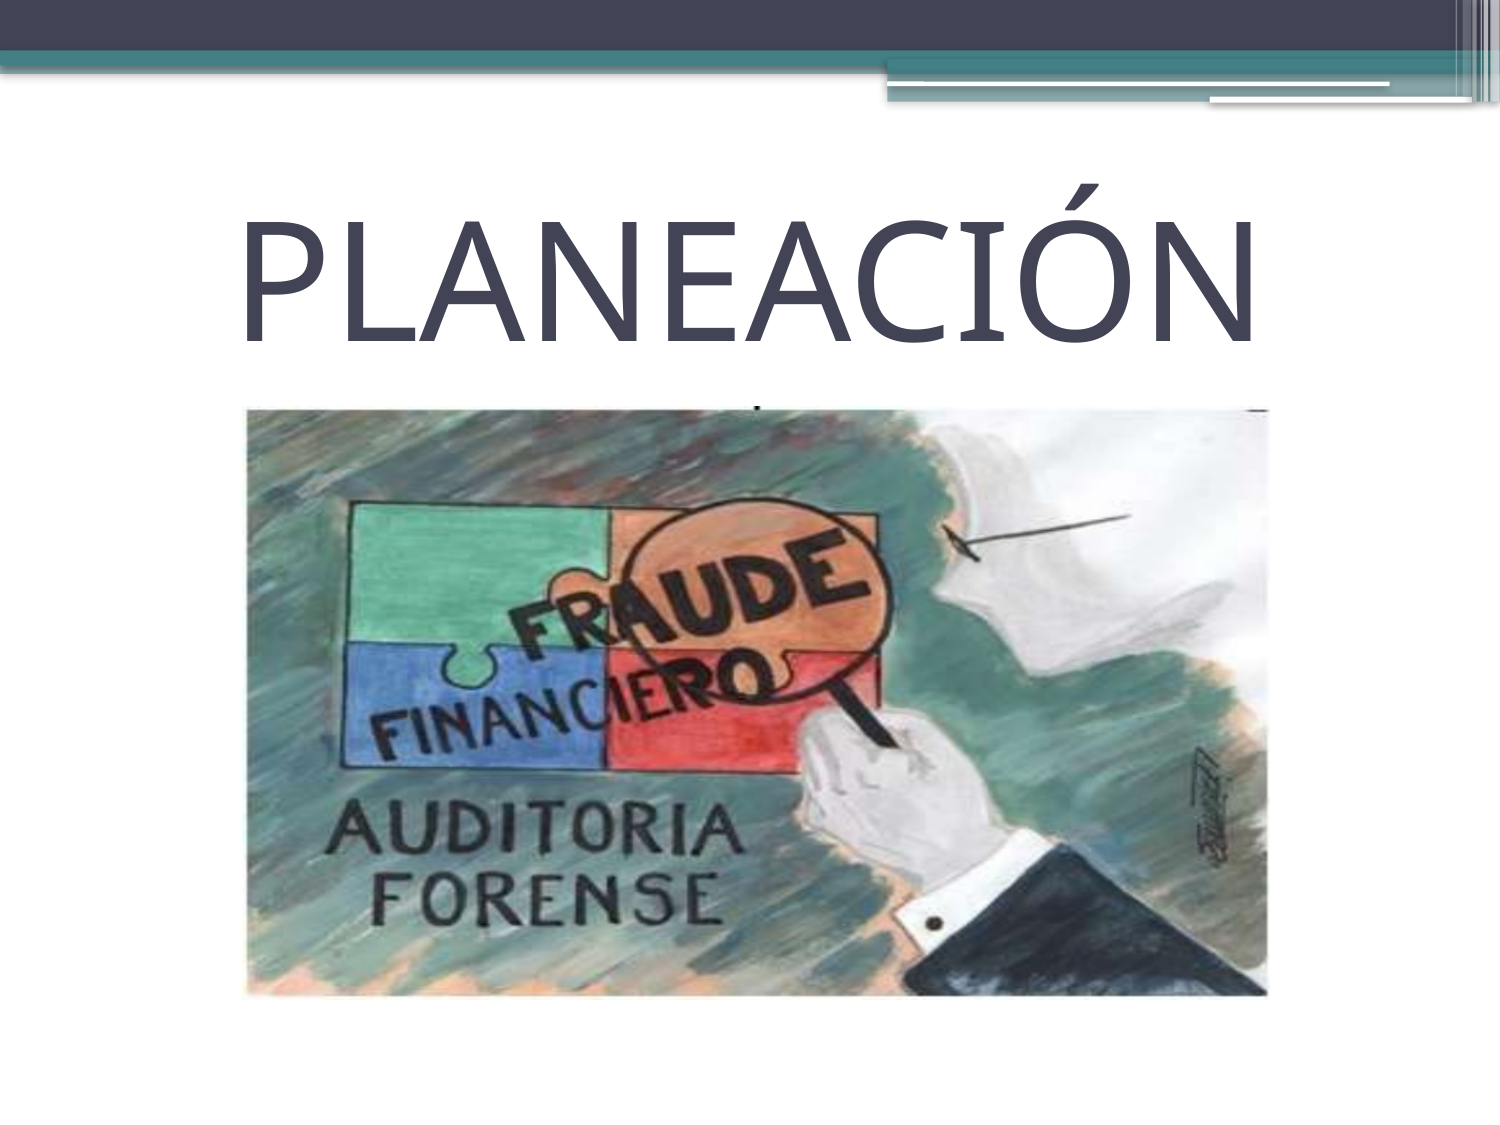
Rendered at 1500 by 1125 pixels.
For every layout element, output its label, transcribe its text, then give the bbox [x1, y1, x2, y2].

picture [241, 405, 1270, 1000]
title PLANEACIÓN [75, 187, 1425, 363]
